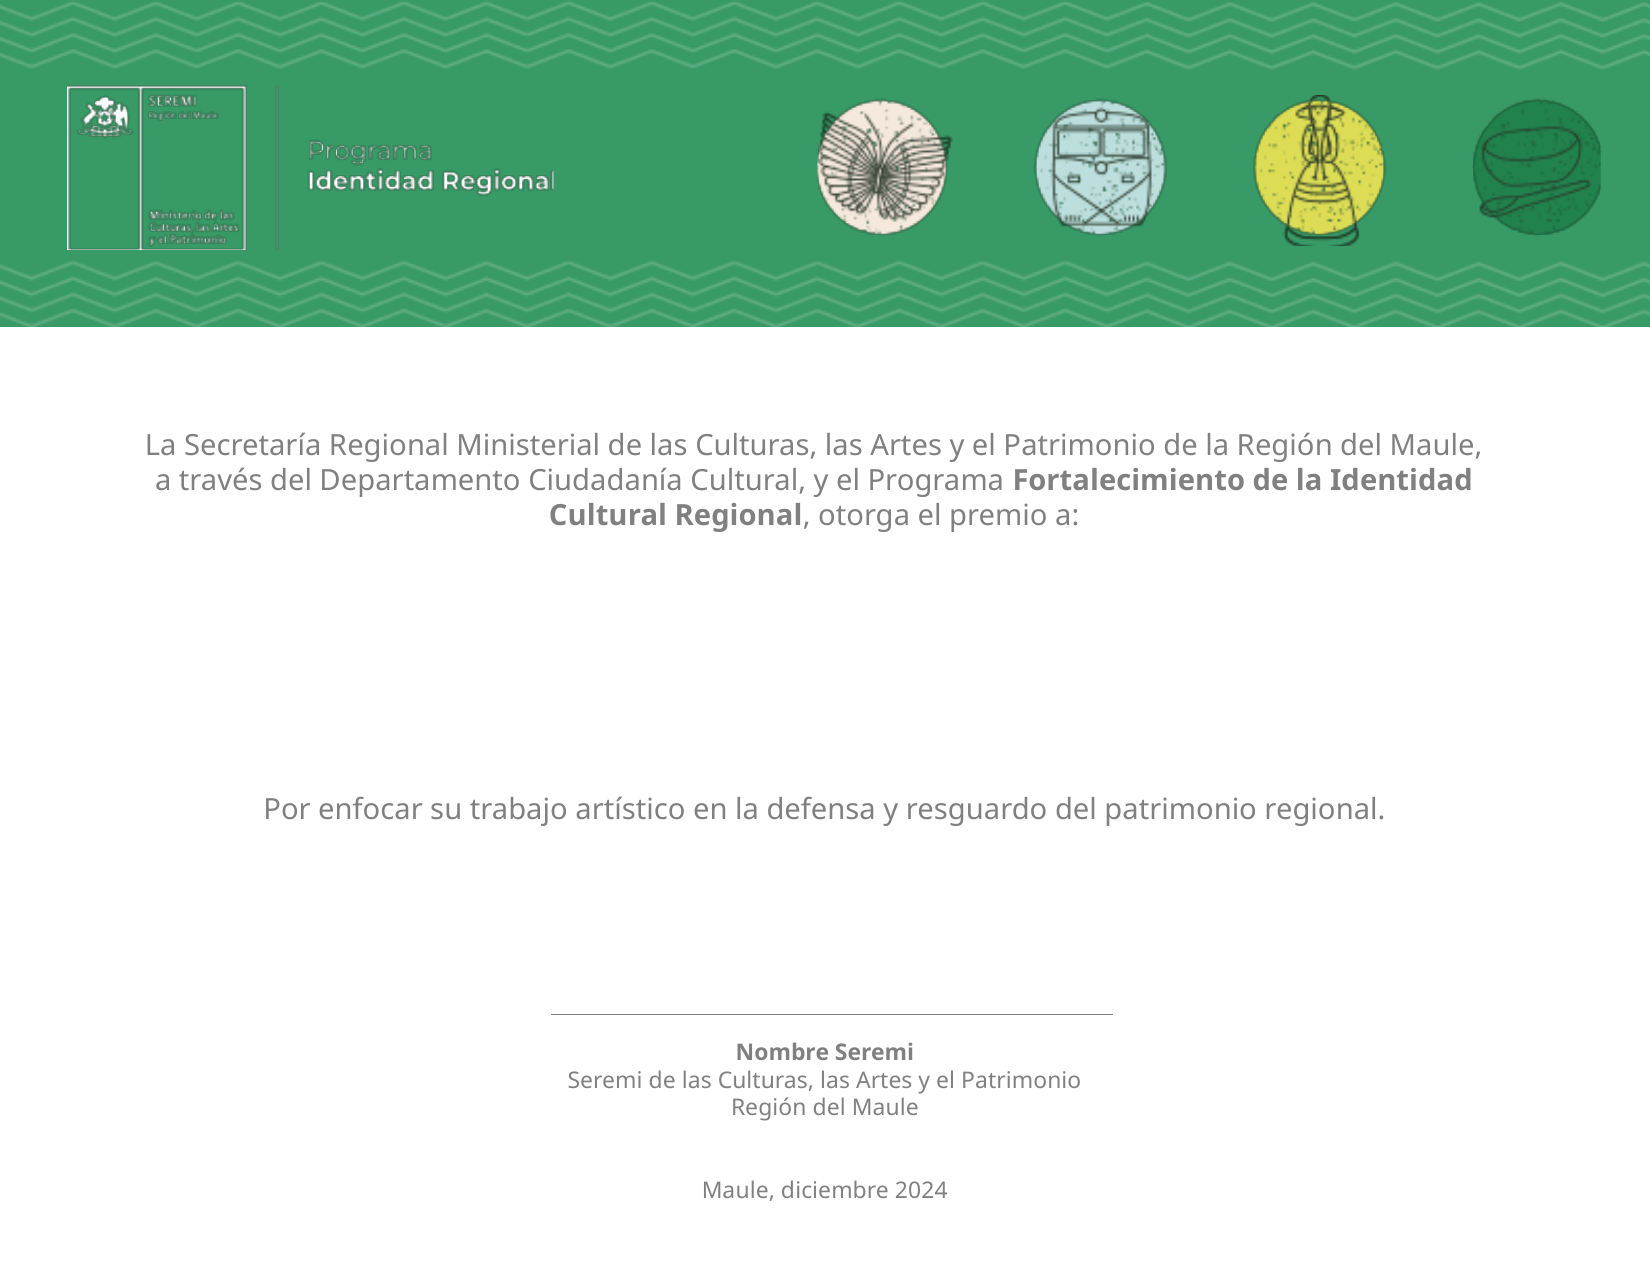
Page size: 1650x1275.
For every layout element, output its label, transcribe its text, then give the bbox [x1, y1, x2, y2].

text_box Nombre Seremi Seremi de las Culturas, las Artes y el Patrimonio Región del Maule Maule, diciembre 2024 [0, 1030, 1650, 1210]
text_box Por enfocar su trabajo artístico en la defensa y resguardo del patrimonio regional. [120, 783, 1530, 833]
text_box La Secretaría Regional Ministerial de las Culturas, las Artes y el Patrimonio de la Región del Maule, a través del Departamento Ciudadanía Cultural, y el Programa Fortalecimiento de la Identidad Cultural Regional, otorga el premio a: [120, 418, 1508, 539]
